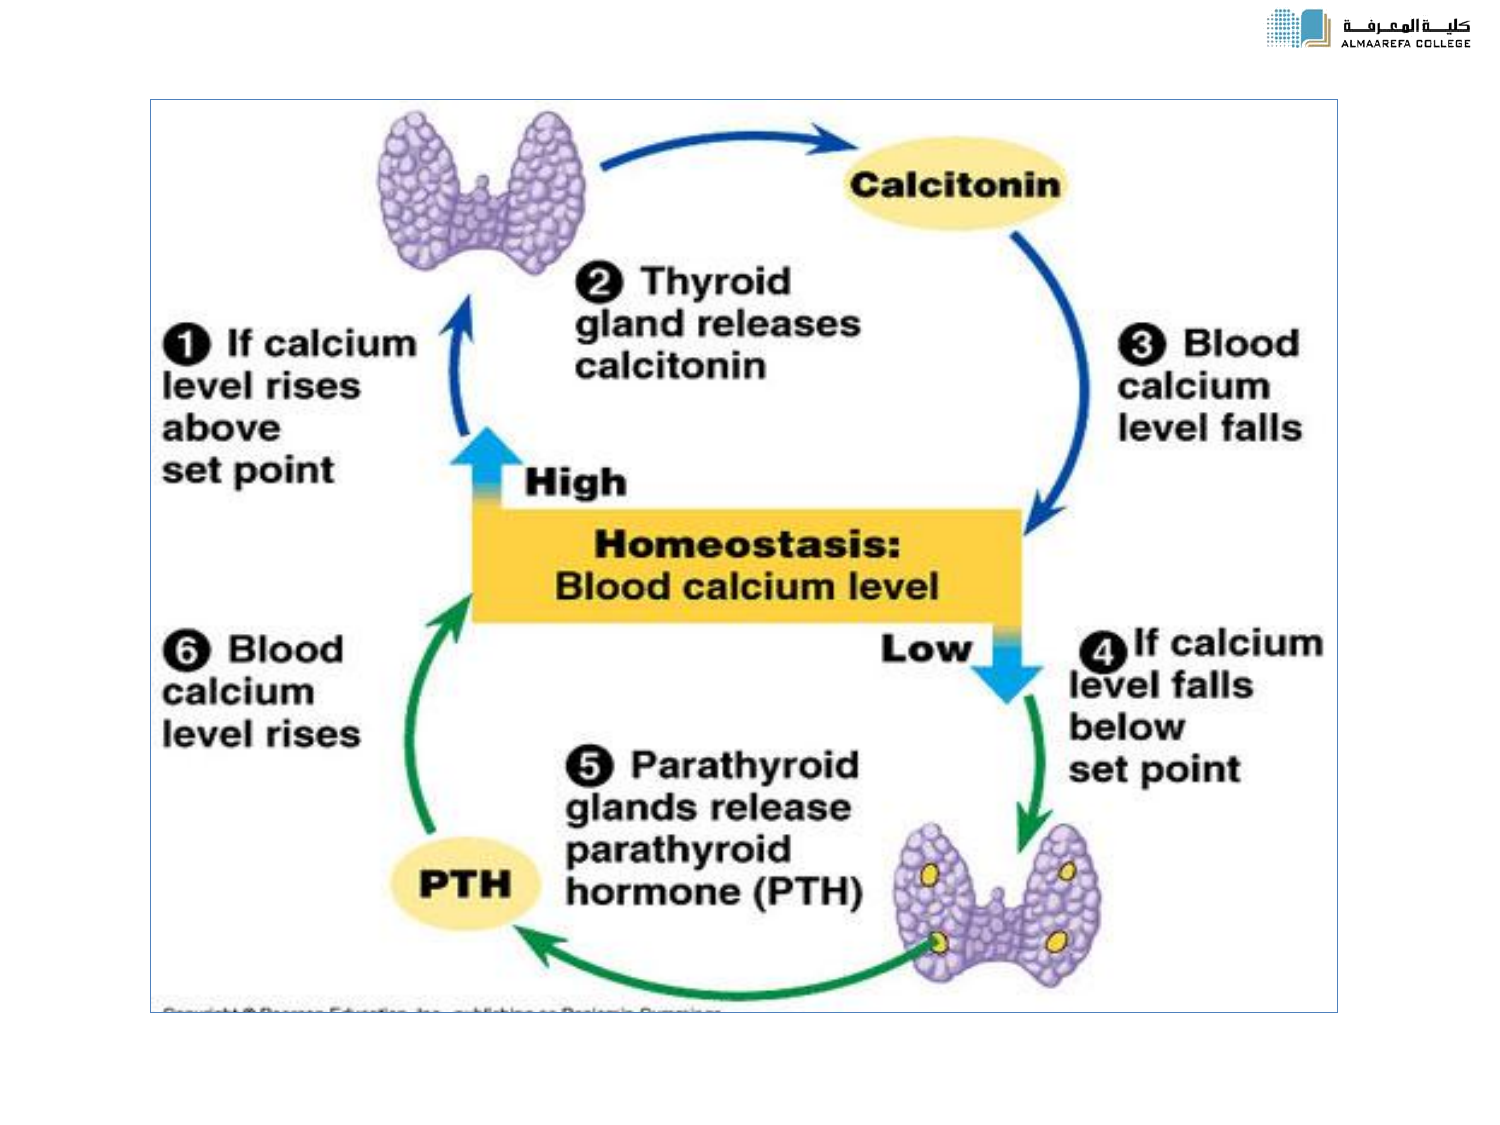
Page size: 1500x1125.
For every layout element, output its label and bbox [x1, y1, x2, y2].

picture [149, 99, 1338, 1013]
picture [1262, 0, 1475, 65]
